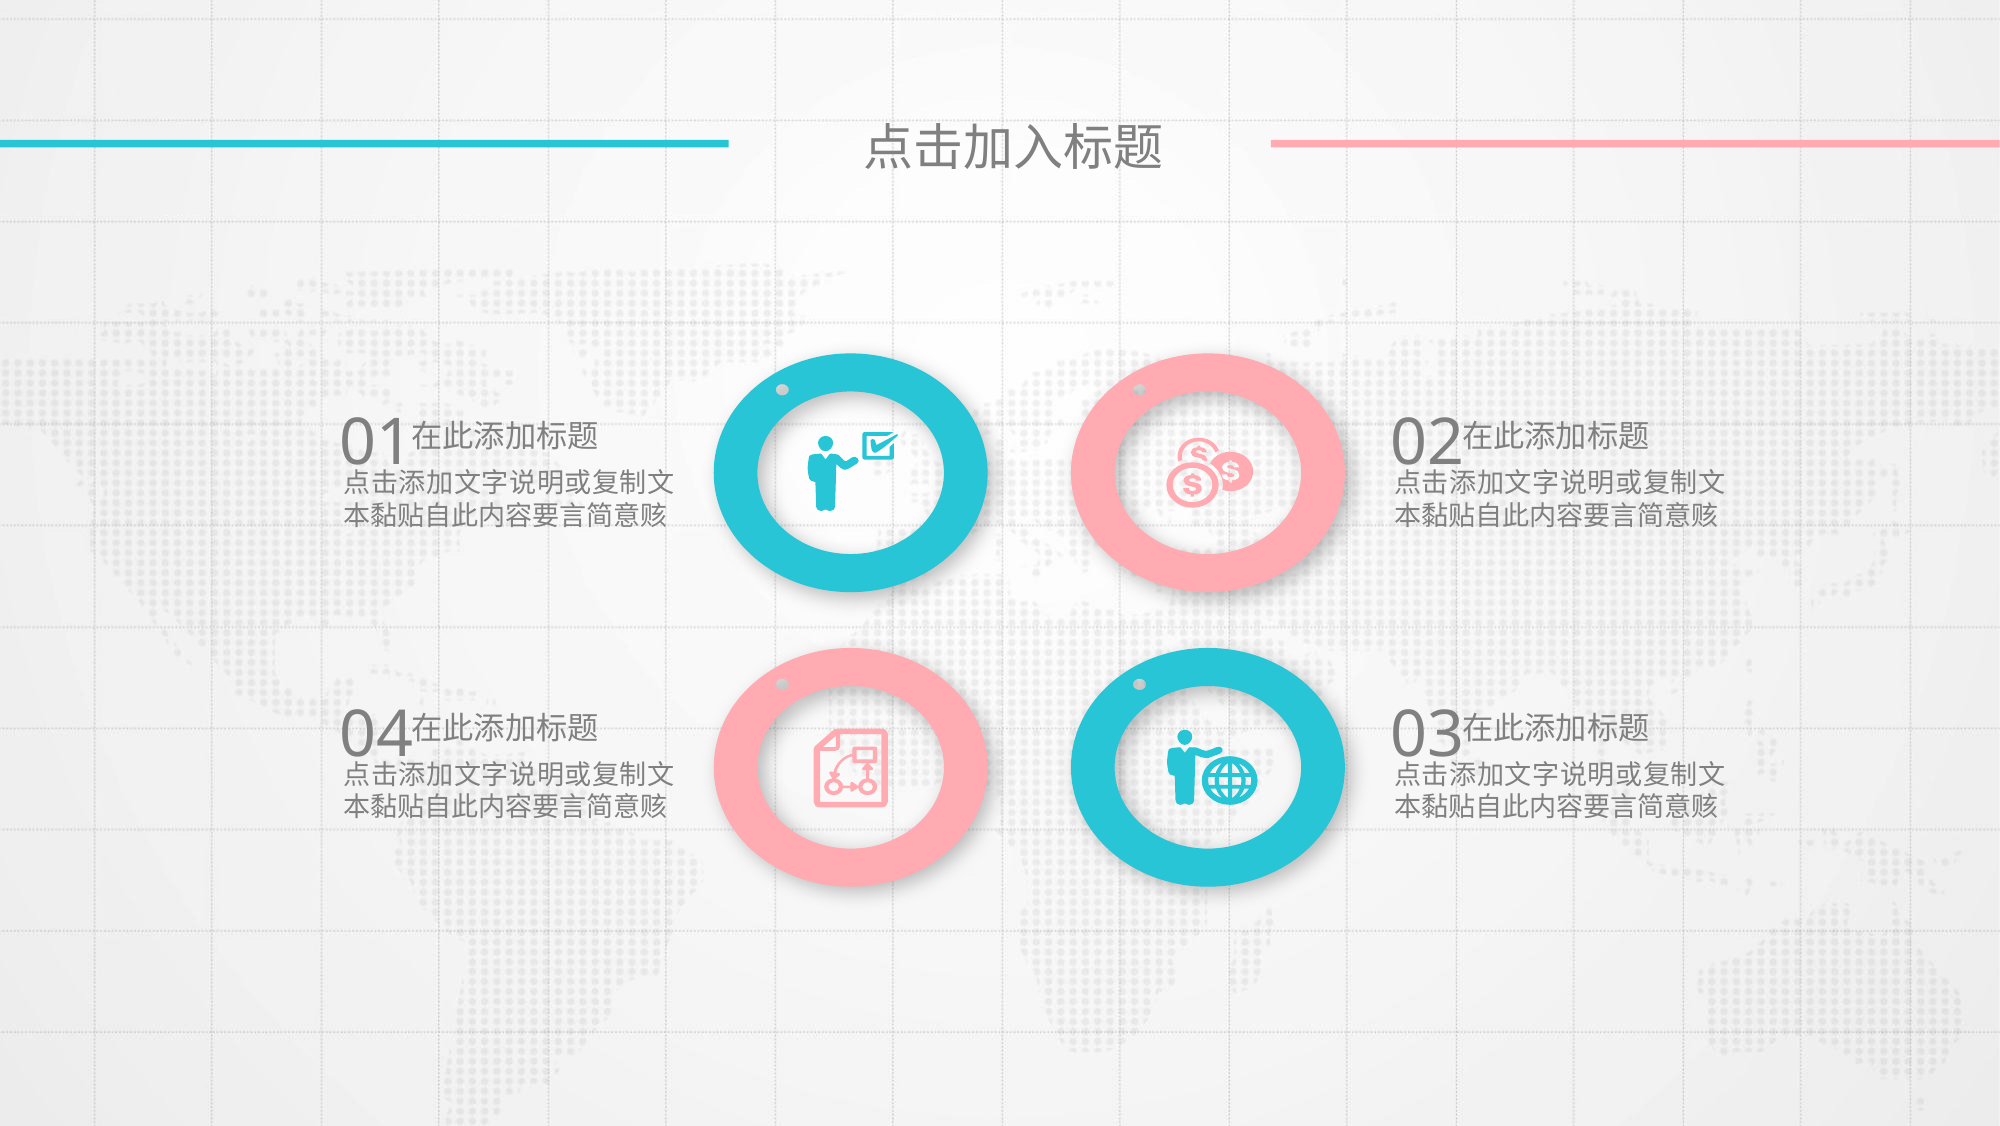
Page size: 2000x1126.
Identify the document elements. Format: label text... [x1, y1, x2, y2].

text_box [0, 139, 729, 148]
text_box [1166, 437, 1254, 508]
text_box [294, 392, 698, 539]
text_box [712, 646, 989, 888]
text_box [1270, 139, 2000, 148]
text_box 点击加入标题 [740, 107, 1286, 183]
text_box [813, 728, 888, 808]
picture [0, 0, 2000, 1126]
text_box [806, 432, 899, 511]
text_box [1069, 352, 1345, 594]
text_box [294, 684, 698, 831]
text_box [712, 352, 989, 594]
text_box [1345, 392, 1749, 539]
text_box [1069, 646, 1345, 888]
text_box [1166, 729, 1258, 805]
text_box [1345, 684, 1749, 831]
